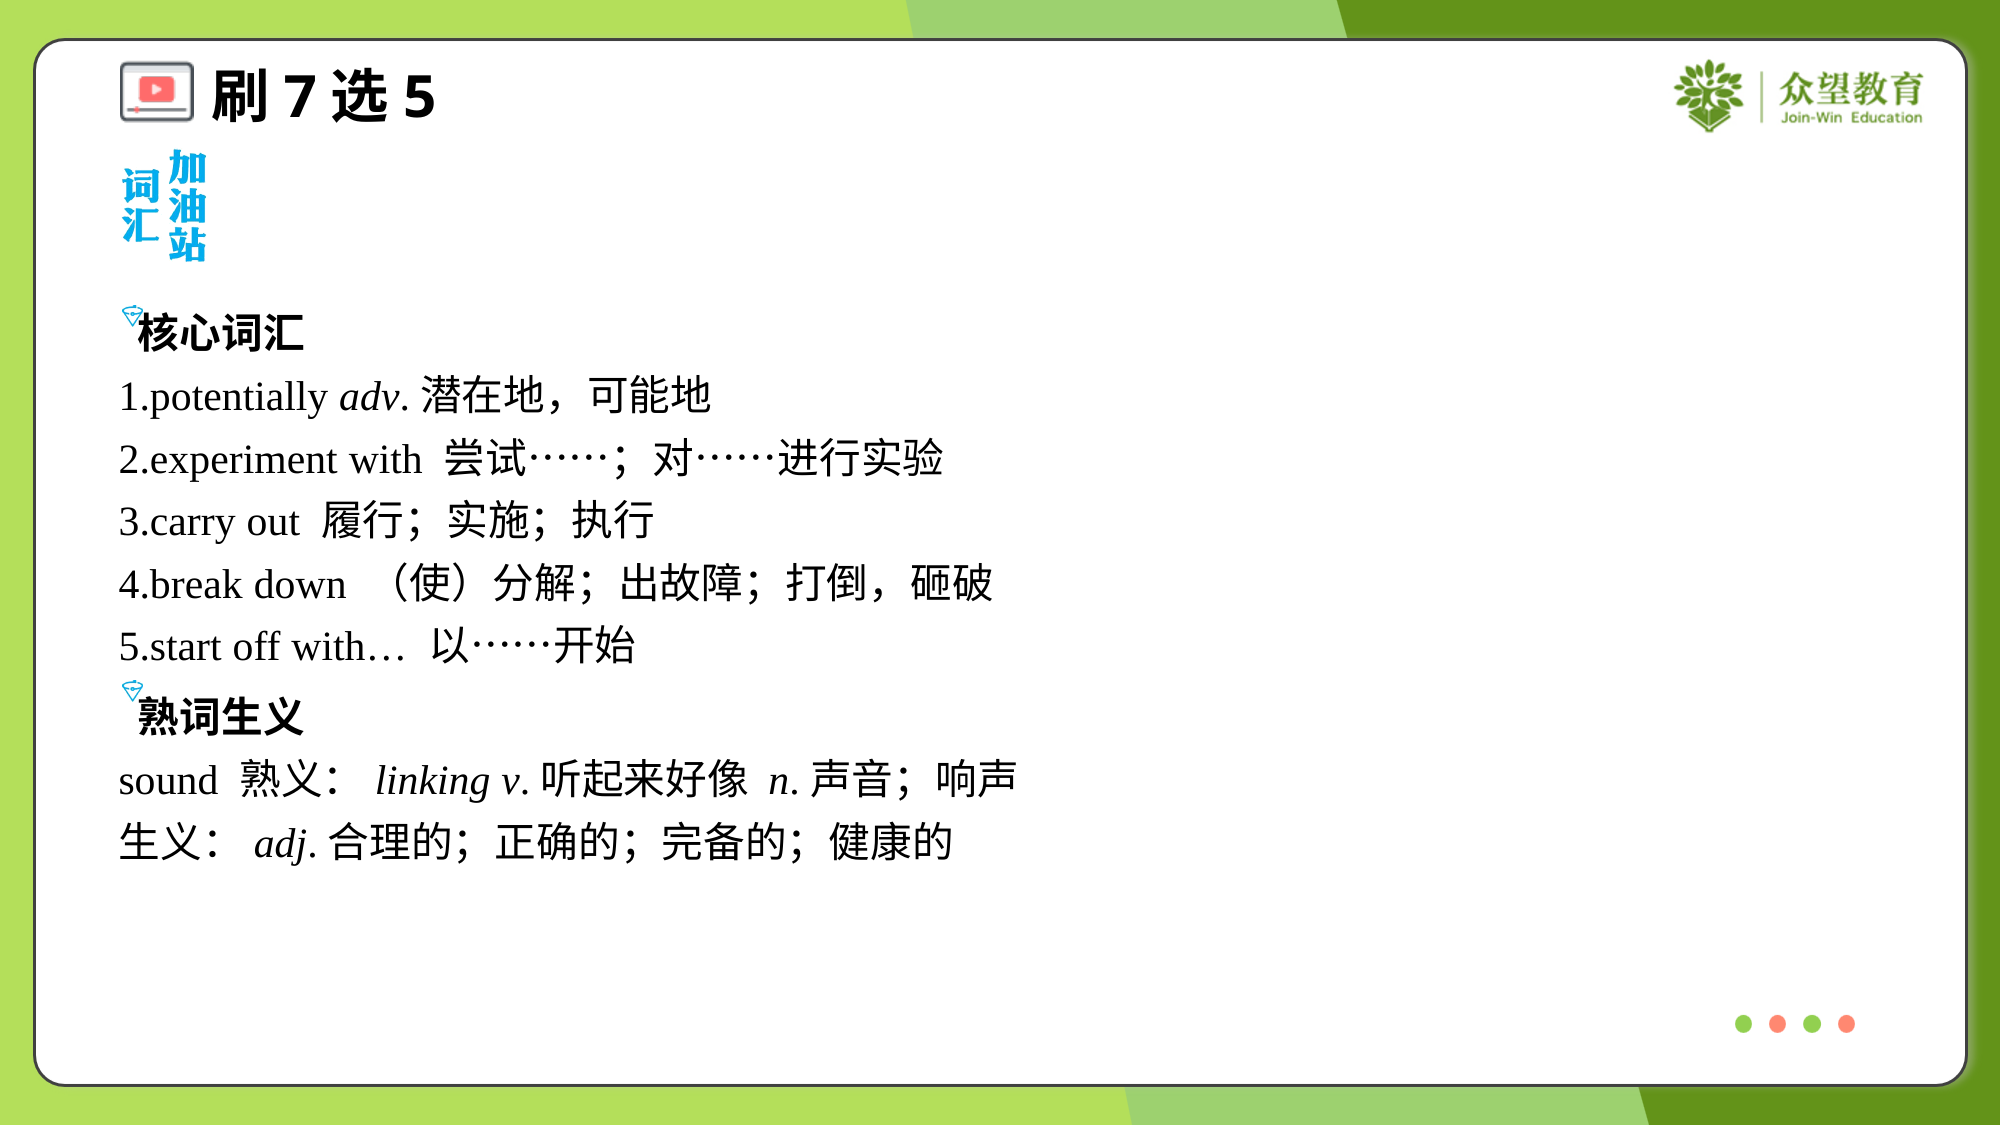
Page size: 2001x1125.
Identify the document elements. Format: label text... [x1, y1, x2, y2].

text_box &2& 核心词汇 1.potentially adv.潜在地，可能地 2.experiment with 尝试……；对……进行实验 3.carry out 履行；实施；执行 4.break down （使）分解；出故障；打倒，砸破 5.start off with… 以……开始 &3& 熟词生义 sound 熟义：linking v.听起来好像 n.声音；响声 生义：adj.合理的；正确的；完备的；健康的 [118, 284, 1882, 843]
picture [0, 0, 2000, 1125]
